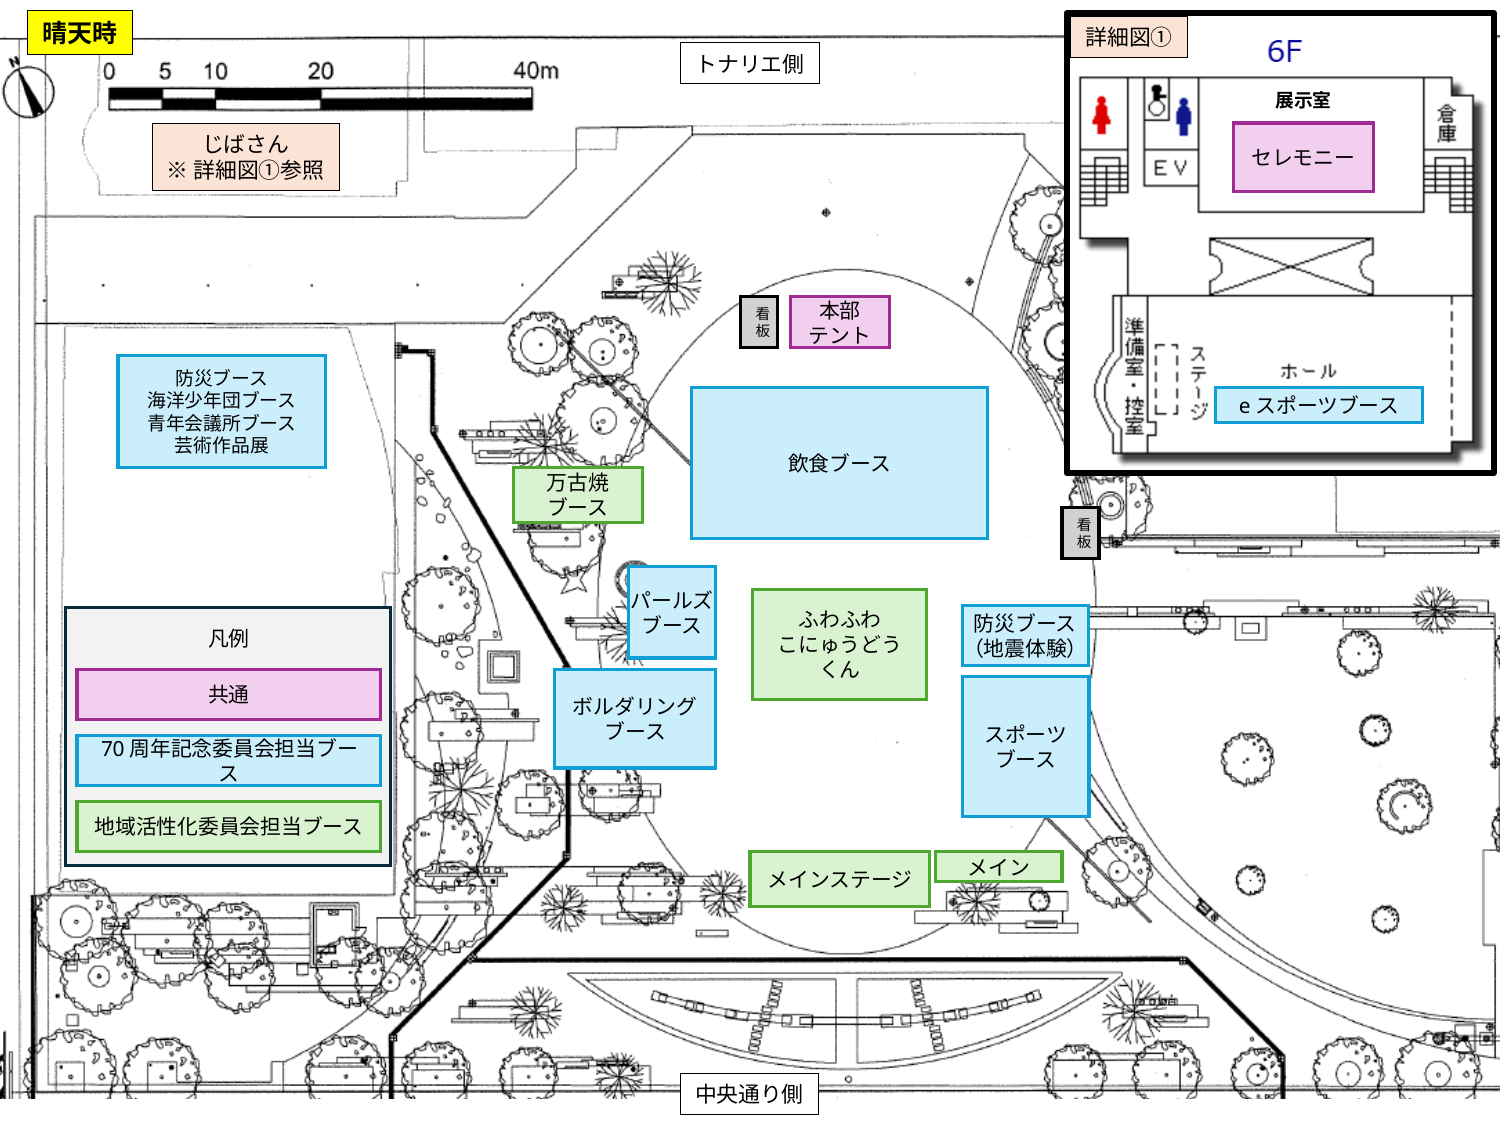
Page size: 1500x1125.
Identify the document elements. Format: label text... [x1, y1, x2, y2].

picture [0, 15, 1500, 1099]
text_box 晴天時 [27, 10, 133, 29]
text_box 中央通り側 [680, 1099, 819, 1115]
